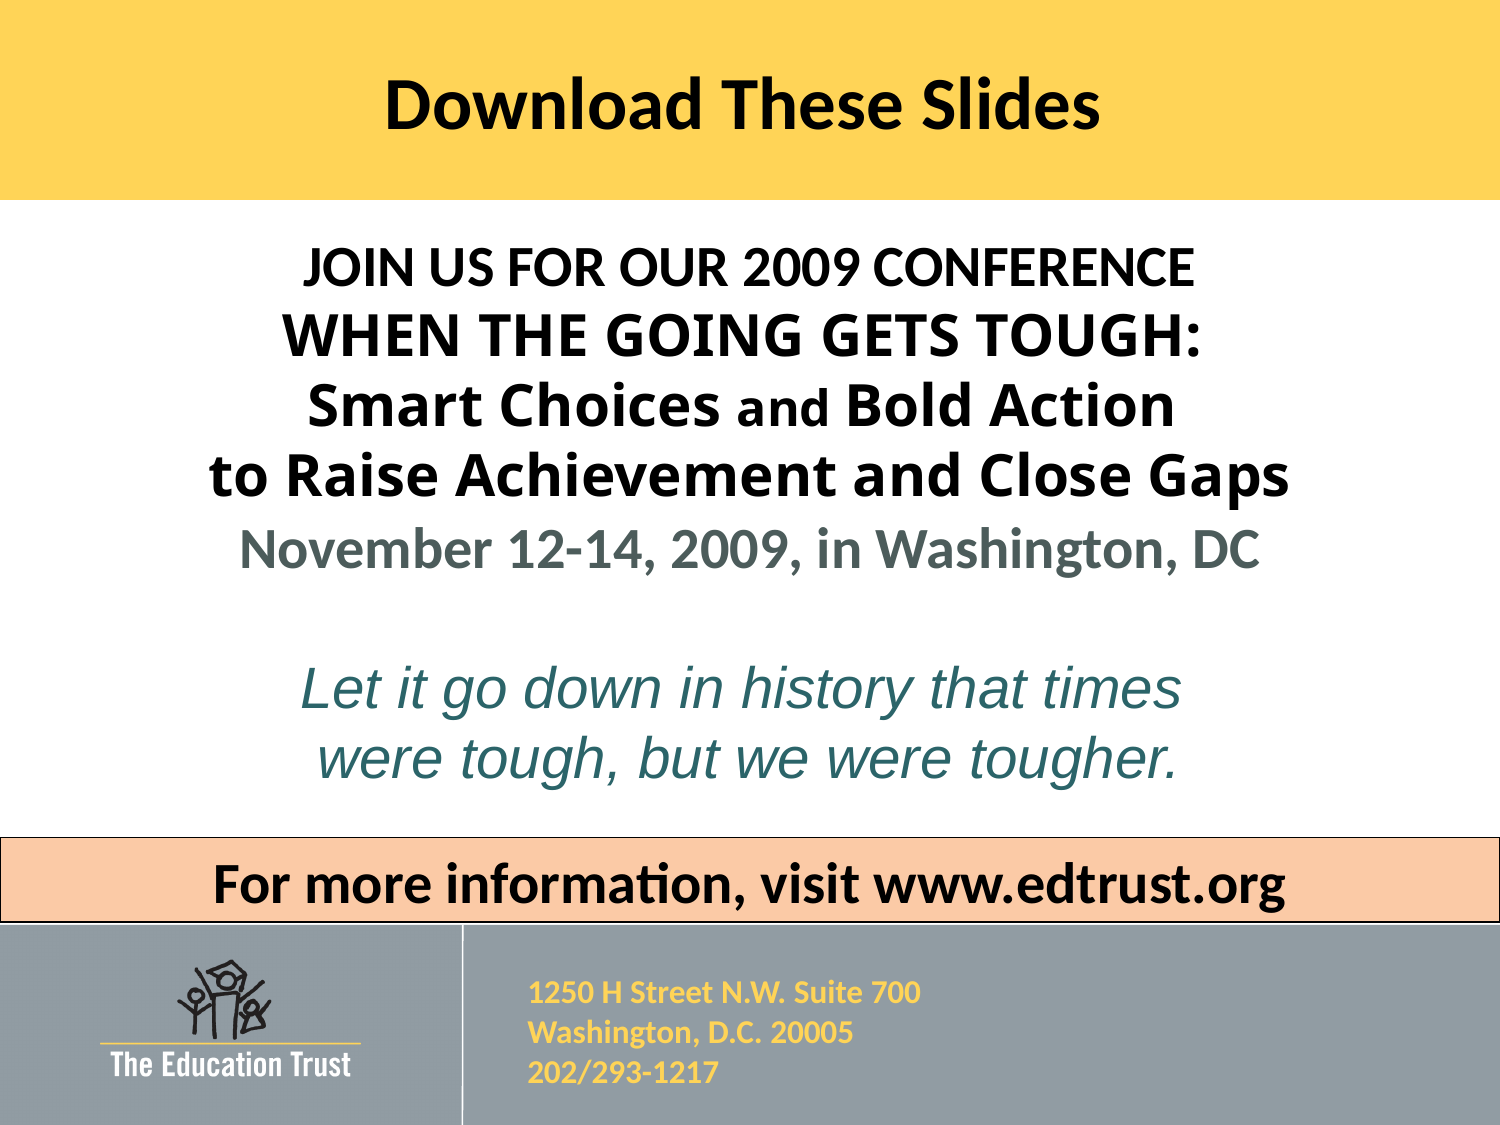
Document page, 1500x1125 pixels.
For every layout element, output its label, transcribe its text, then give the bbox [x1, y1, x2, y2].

text_box 1250 H Street N.W. Suite 700 Washington, D.C. 20005 202/293-1217 [512, 987, 1075, 1113]
text_box [464, 924, 1500, 1125]
text_box November 12-14, 2009, in Washington, DC Let it go down in history that times were tough, but we were tougher. [0, 516, 1500, 837]
text_box [0, 0, 1500, 200]
picture [0, 926, 463, 1125]
text_box Join us for our 2009 Conference When the Going Gets Tough: Smart Choices and Bold Action to Raise Achievement and Close Gaps [0, 220, 1500, 516]
text_box For more information, visit www.edtrust.org [0, 837, 1500, 923]
text_box Download These Slides [24, 24, 1463, 175]
